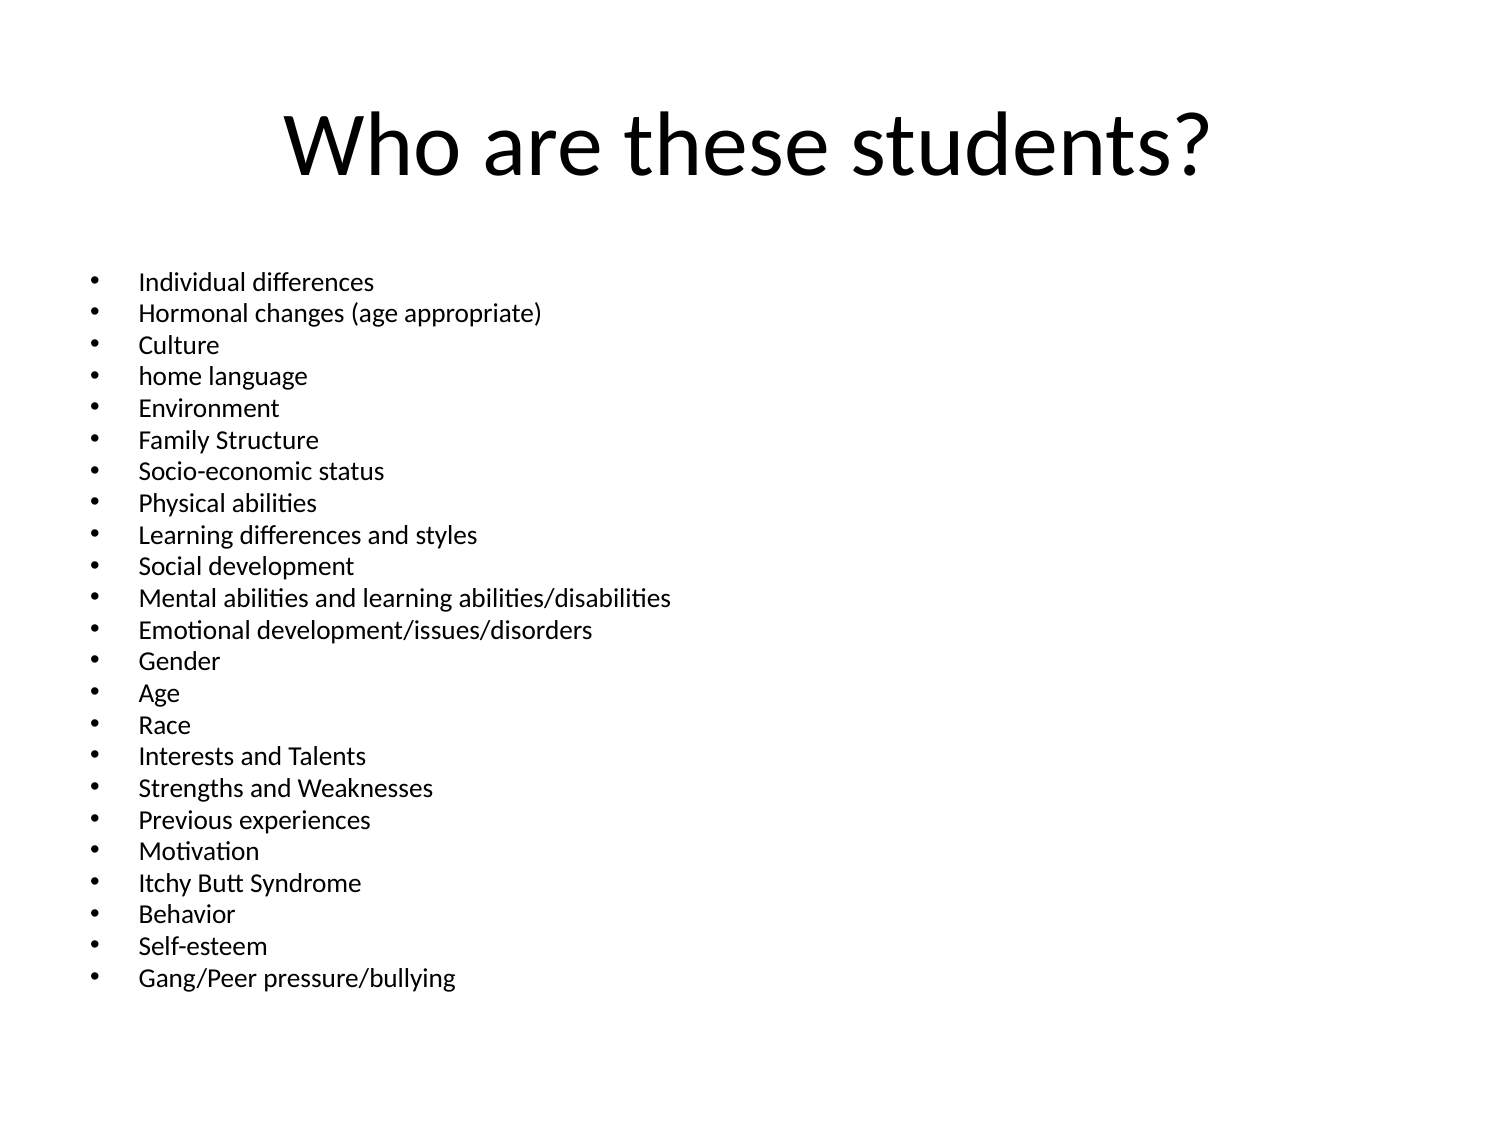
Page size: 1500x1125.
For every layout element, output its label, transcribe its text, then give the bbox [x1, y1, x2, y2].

title Who are these students? [75, 45, 1425, 233]
list Individual differences Hormonal changes (age appropriate) Culture home language Environment Family Structure Socio-economic status Physical abilities Learning differences and styles Social development Mental abilities and learning abilities/disabilities Emotional development/issues/disorders Gender Age Race Interests and Talents Strengths and Weaknesses Previous experiences Motivation Itchy Butt Syndrome Behavior Self-esteem Gang/Peer pressure/bullying [75, 262, 1425, 1005]
